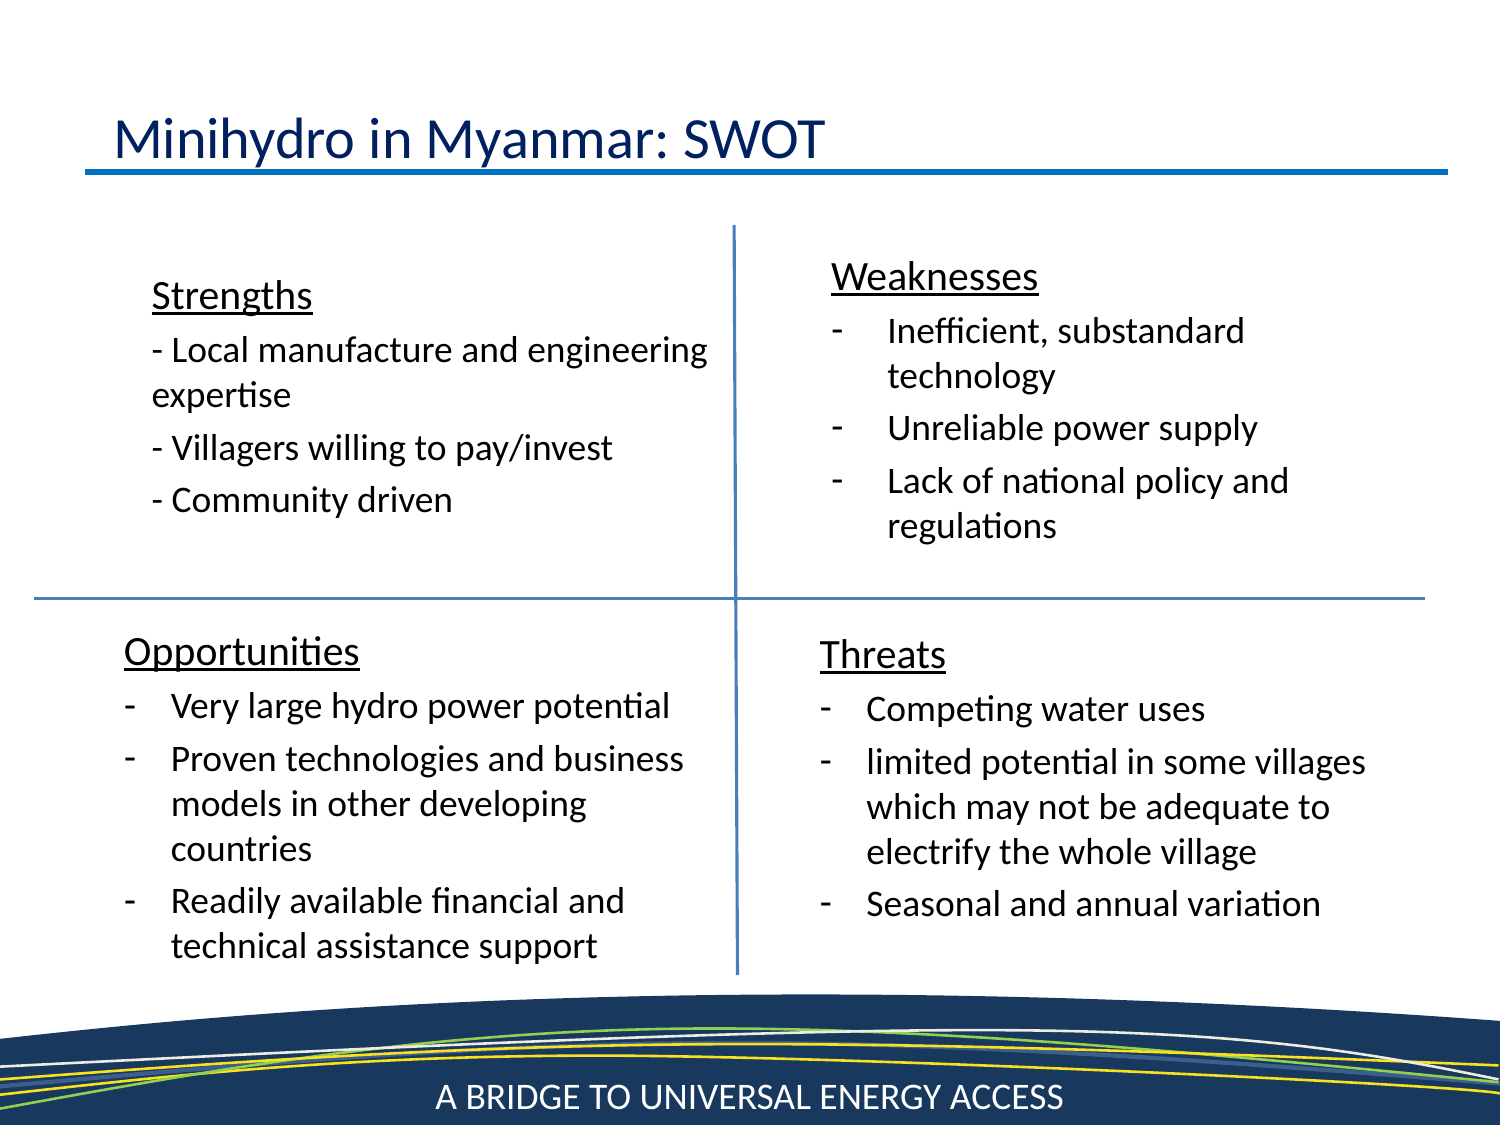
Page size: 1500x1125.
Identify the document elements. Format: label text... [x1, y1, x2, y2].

text_box Threats Competing water uses limited potential in some villages which may not be adequate to electrify the whole village Seasonal and annual variation [742, 619, 1402, 957]
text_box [733, 224, 738, 976]
text_box Opportunities Very large hydro power potential Proven technologies and business models in other developing countries Readily available financial and technical assistance support [34, 616, 706, 954]
text_box [389, 1026, 852, 1045]
text_box Strengths - Local manufacture and engineering expertise - Villagers willing to pay/invest - Community driven [61, 260, 728, 597]
text_box [1425, 1060, 1499, 1064]
text_box Minihydro in Myanmar: SWOT [85, 92, 1435, 169]
text_box [65, 78, 1378, 260]
text_box [10, 1028, 1285, 1064]
text_box Weaknesses Inefficient, substandard technology Unreliable power supply Lack of national policy and regulations [742, 240, 1413, 579]
text_box A Bridge to Universal Energy Access [0, 1064, 1500, 1125]
slide_number 9 [1074, 1042, 1425, 1103]
text_box [0, 994, 1500, 1064]
